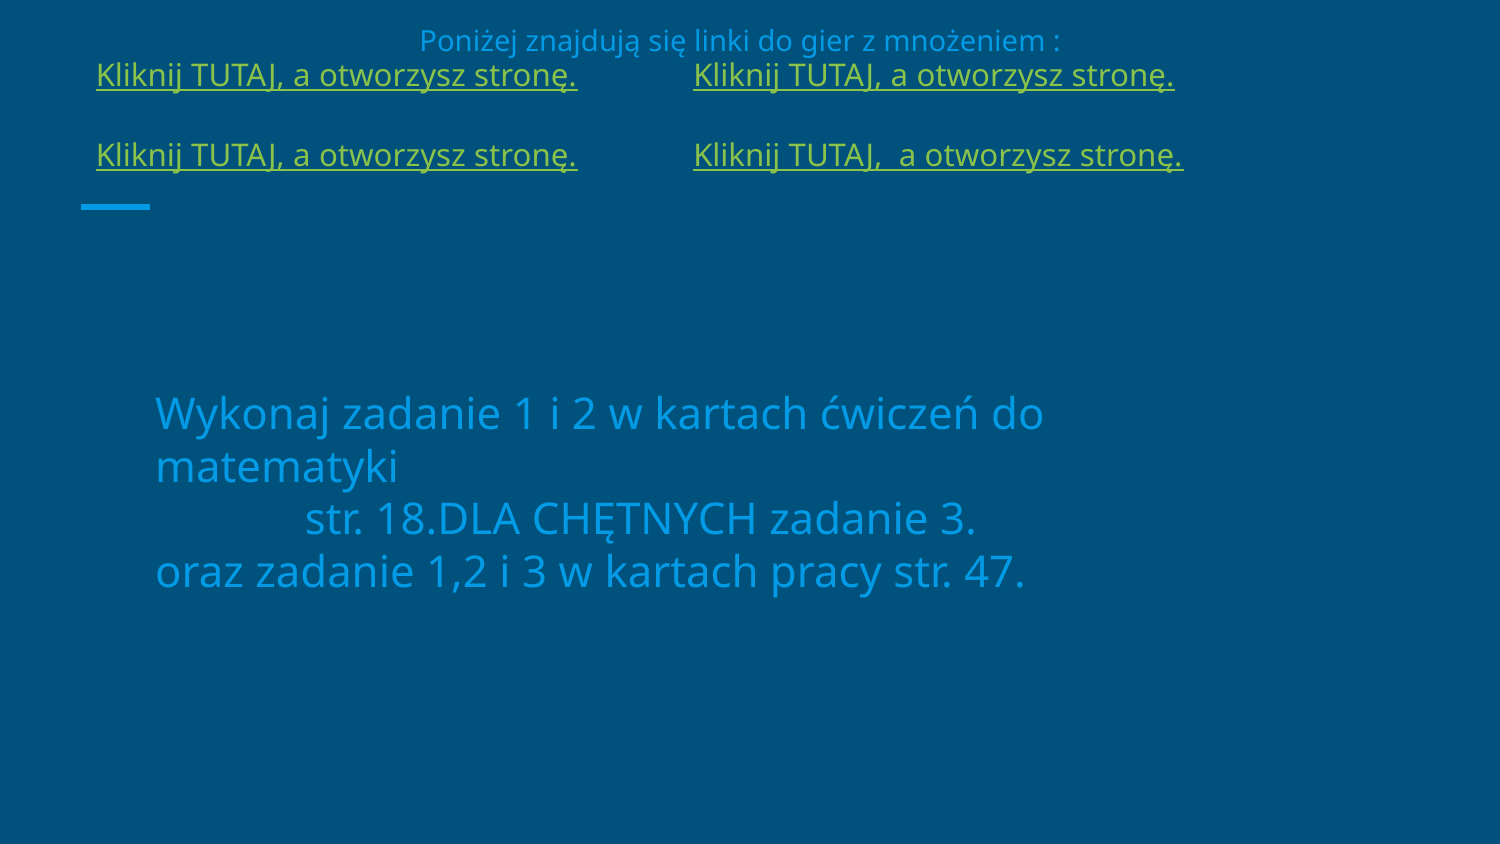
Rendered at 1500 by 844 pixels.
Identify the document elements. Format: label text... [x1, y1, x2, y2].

text_box Kliknij TUTAJ, a otworzysz stronę. Kliknij TUTAJ, a otworzysz stronę. Kliknij TUTAJ, a otworzysz stronę. Kliknij TUTAJ, a otworzysz stronę. [80, 39, 1305, 196]
text_box Wykonaj zadanie 1 i 2 w kartach ćwiczeń do matematyki str. 18.DLA CHĘTNYCH zadanie 3. oraz zadanie 1,2 i 3 w kartach pracy str. 47. [140, 370, 1315, 574]
text_box Poniżej znajdują się linki do gier z mnożeniem : [404, 7, 1087, 54]
